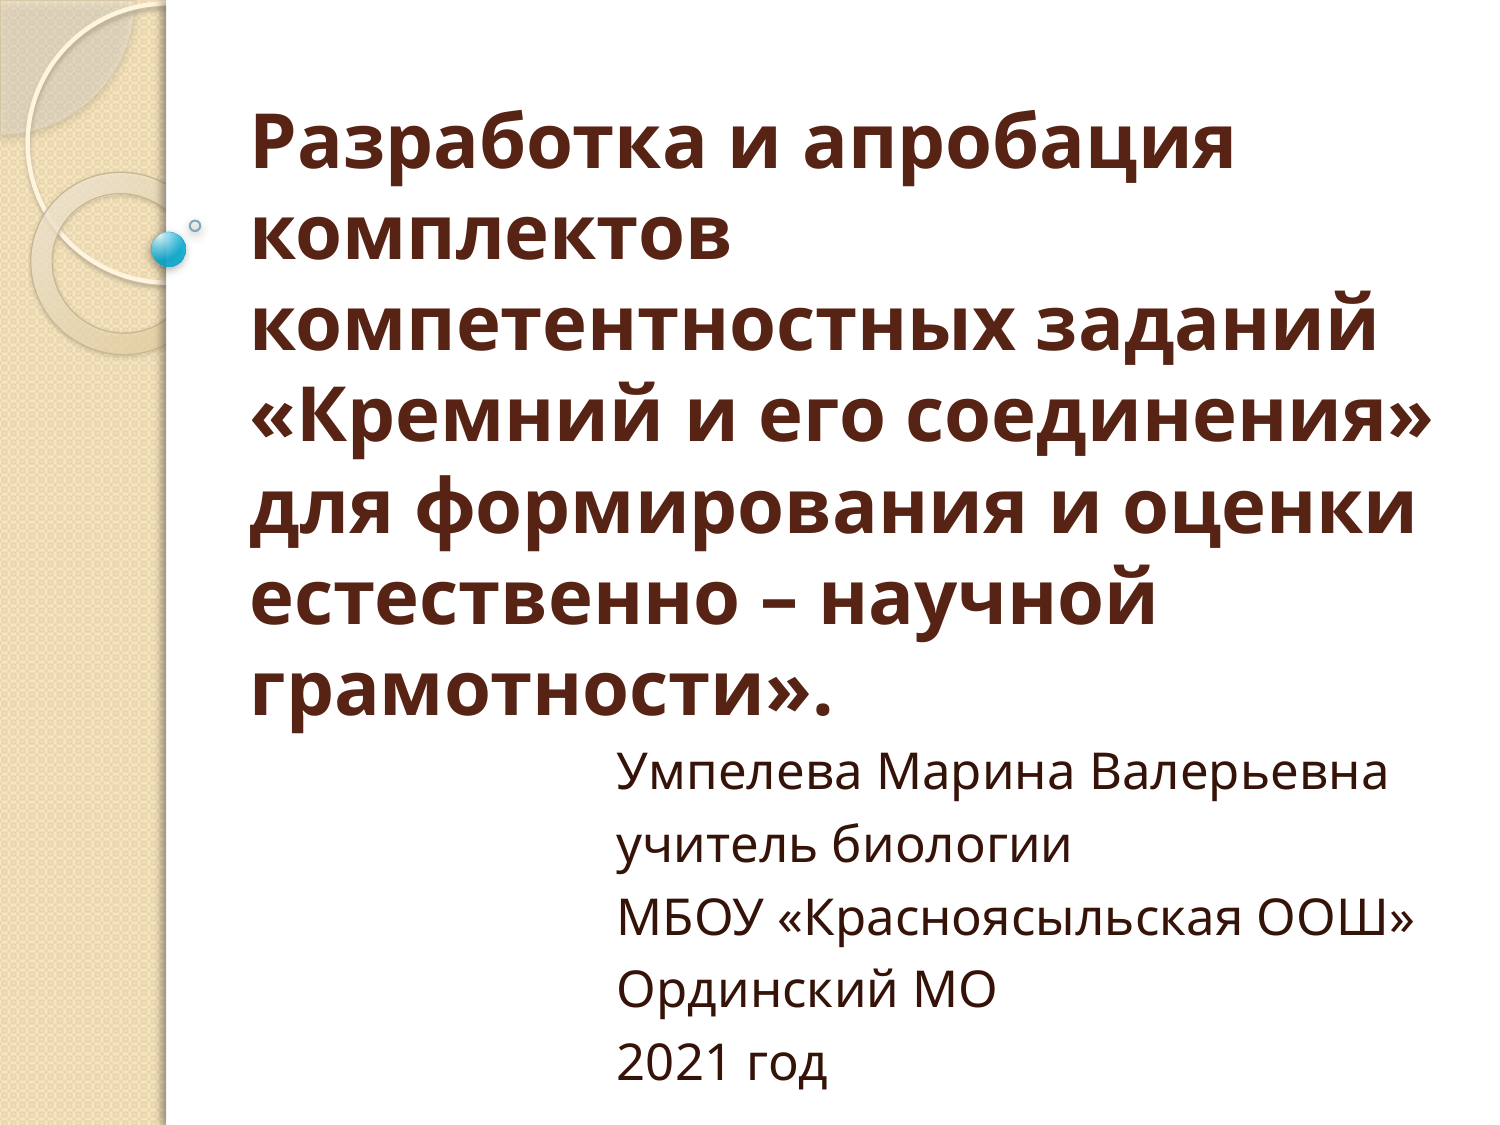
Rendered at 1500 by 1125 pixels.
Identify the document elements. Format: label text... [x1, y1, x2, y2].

title Разработка и апробация комплектов компетентностных заданий «Кремний и его соединения» для формирования и оценки естественно – научной грамотности». [234, 59, 1450, 739]
subtitle Умпелева Марина Валерьевна учитель биологии МБОУ «Красноясыльская ООШ» Ординский МО 2021 год [597, 738, 1500, 1102]
